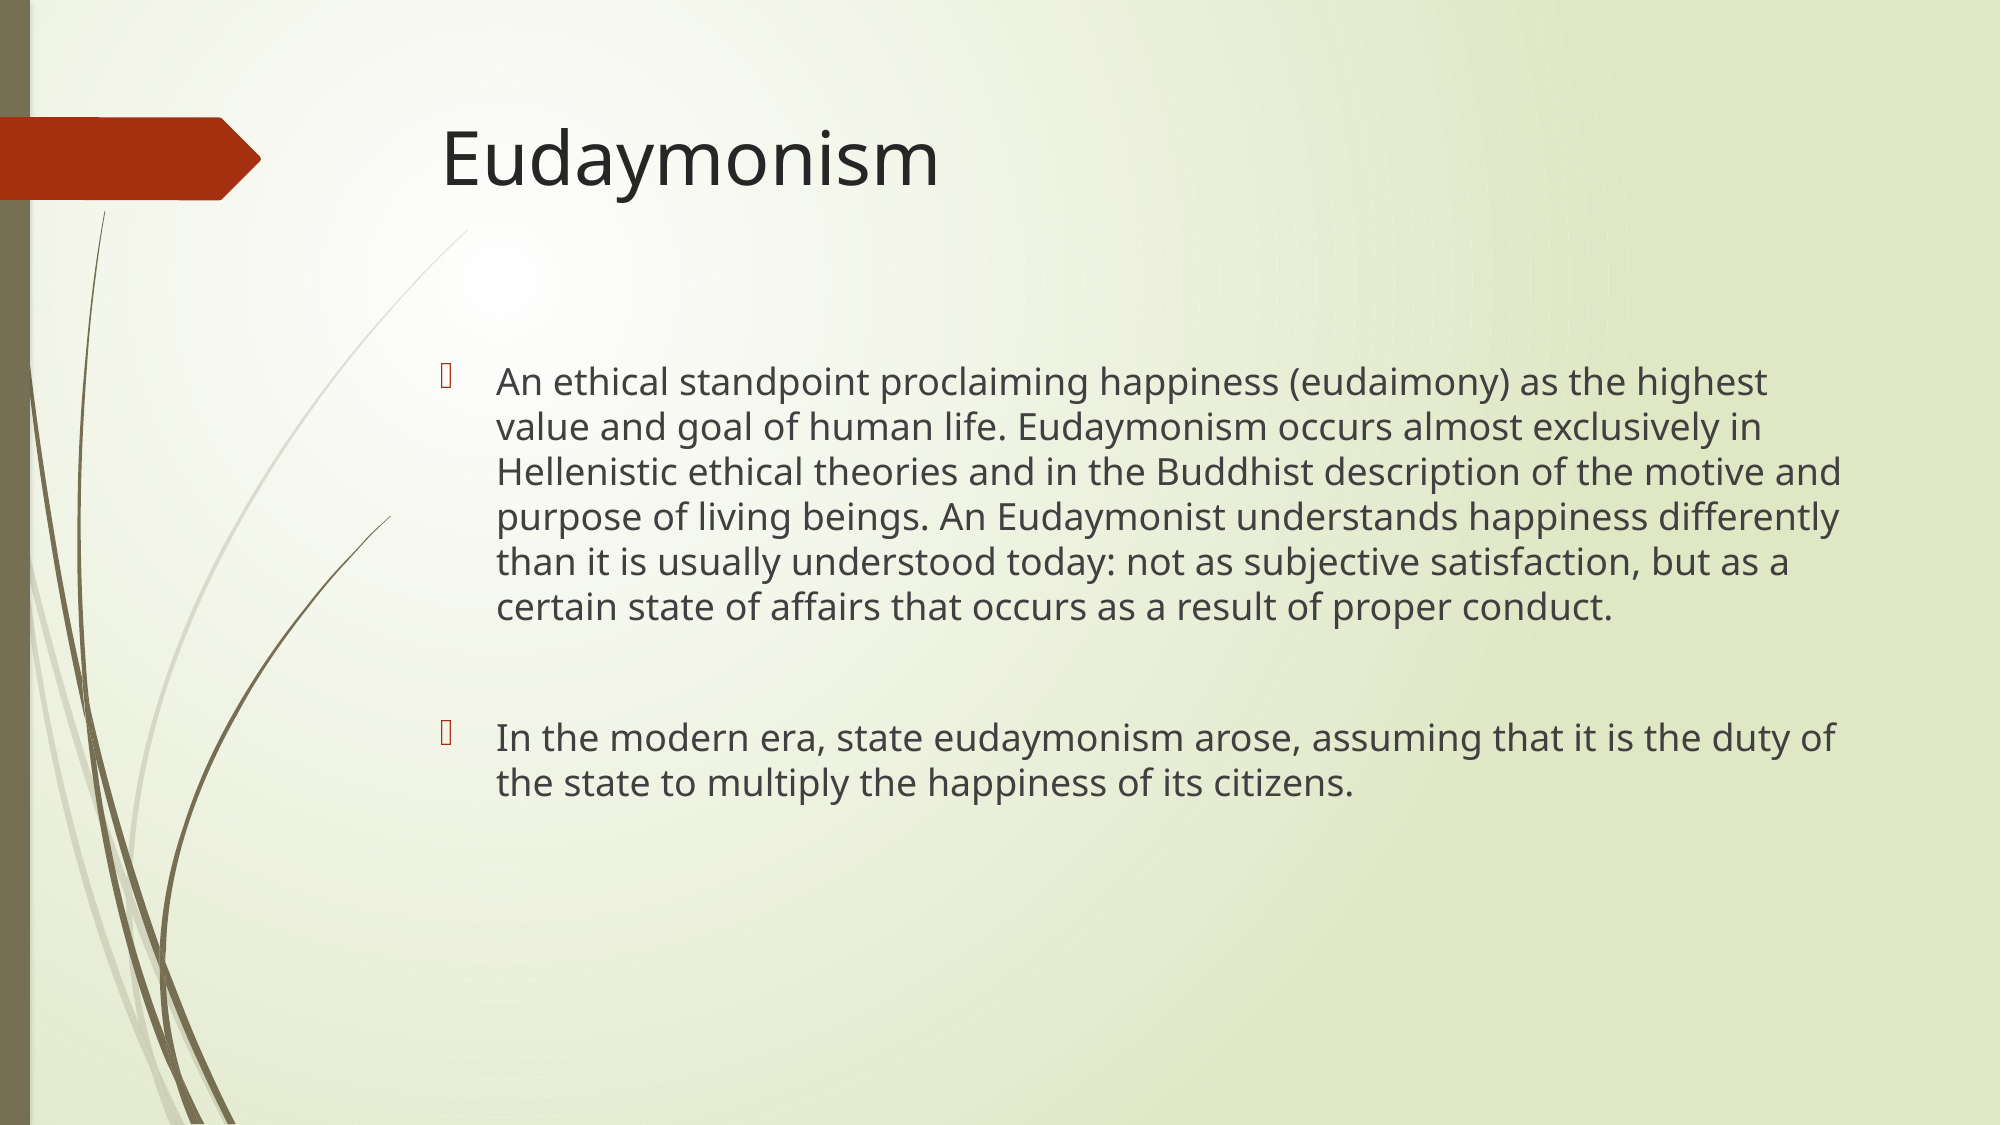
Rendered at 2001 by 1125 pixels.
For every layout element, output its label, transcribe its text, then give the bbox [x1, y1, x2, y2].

title Eudaymonism [425, 102, 1888, 313]
list An ethical standpoint proclaiming happiness (eudaimony) as the highest value and goal of human life. Eudaymonism occurs almost exclusively in Hellenistic ethical theories and in the Buddhist description of the motive and purpose of living beings. An Eudaymonist understands happiness differently than it is usually understood today: not as subjective satisfaction, but as a certain state of affairs that occurs as a result of proper conduct. In the modern era, state eudaymonism arose, assuming that it is the duty of the state to multiply the happiness of its citizens. [424, 350, 1888, 970]
